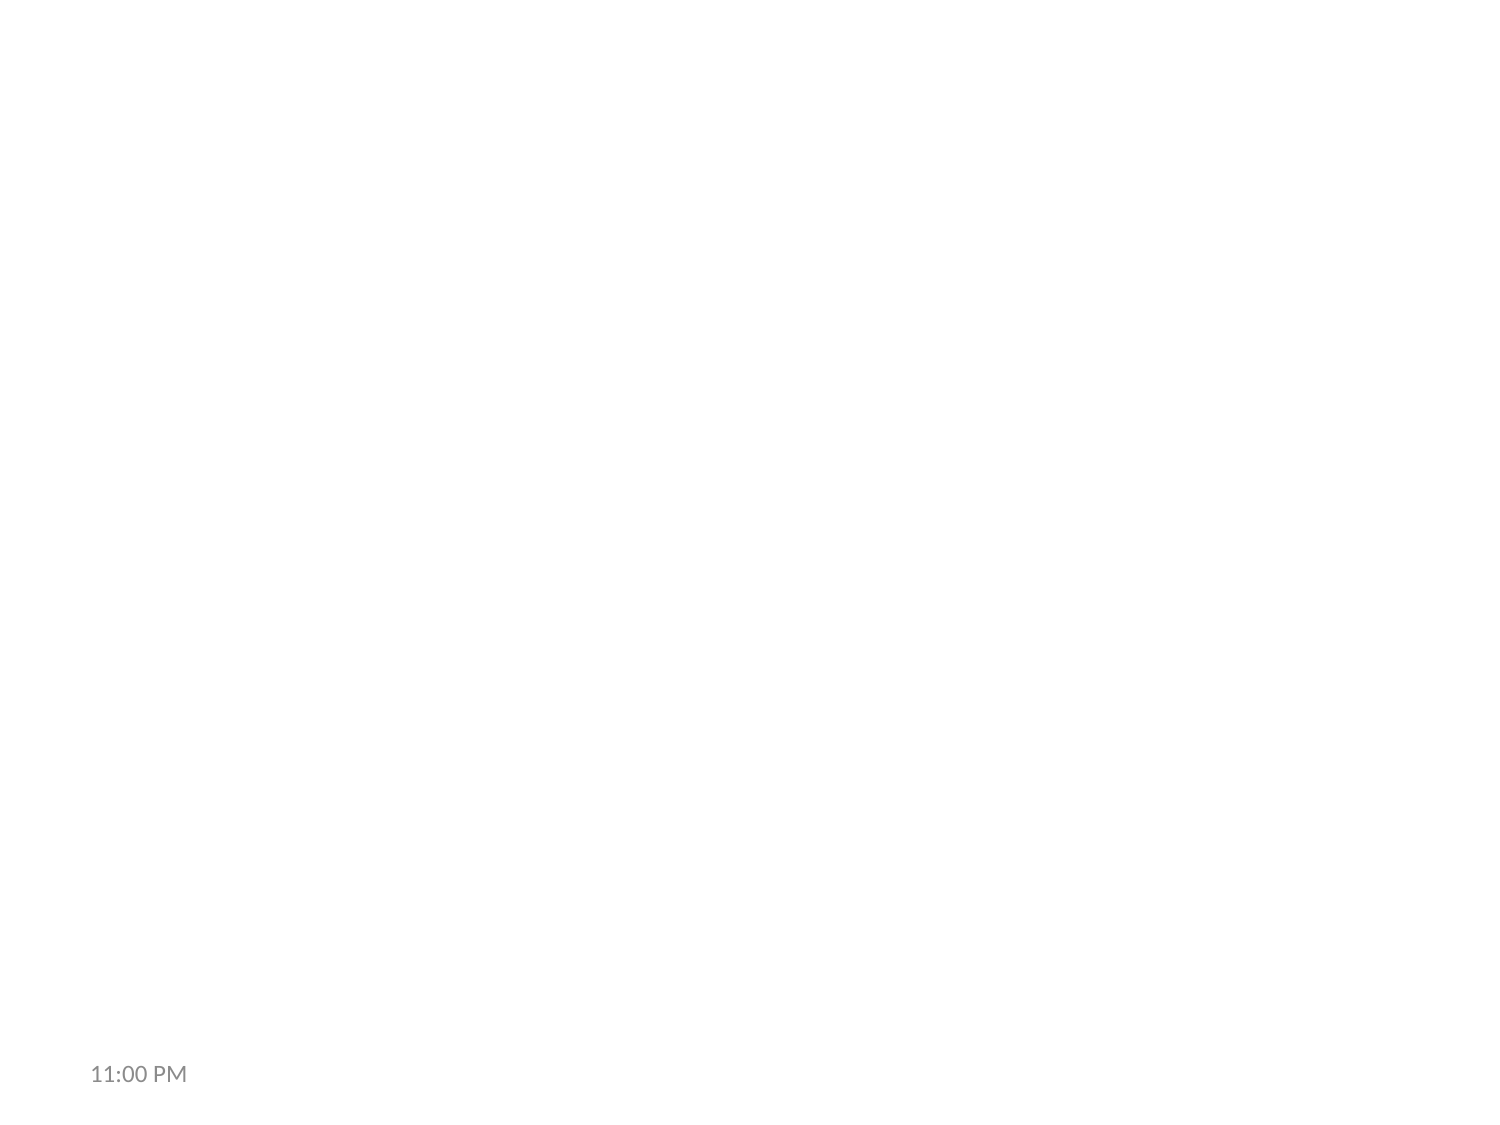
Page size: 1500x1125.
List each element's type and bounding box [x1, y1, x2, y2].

slide_number [75, 1042, 425, 1103]
